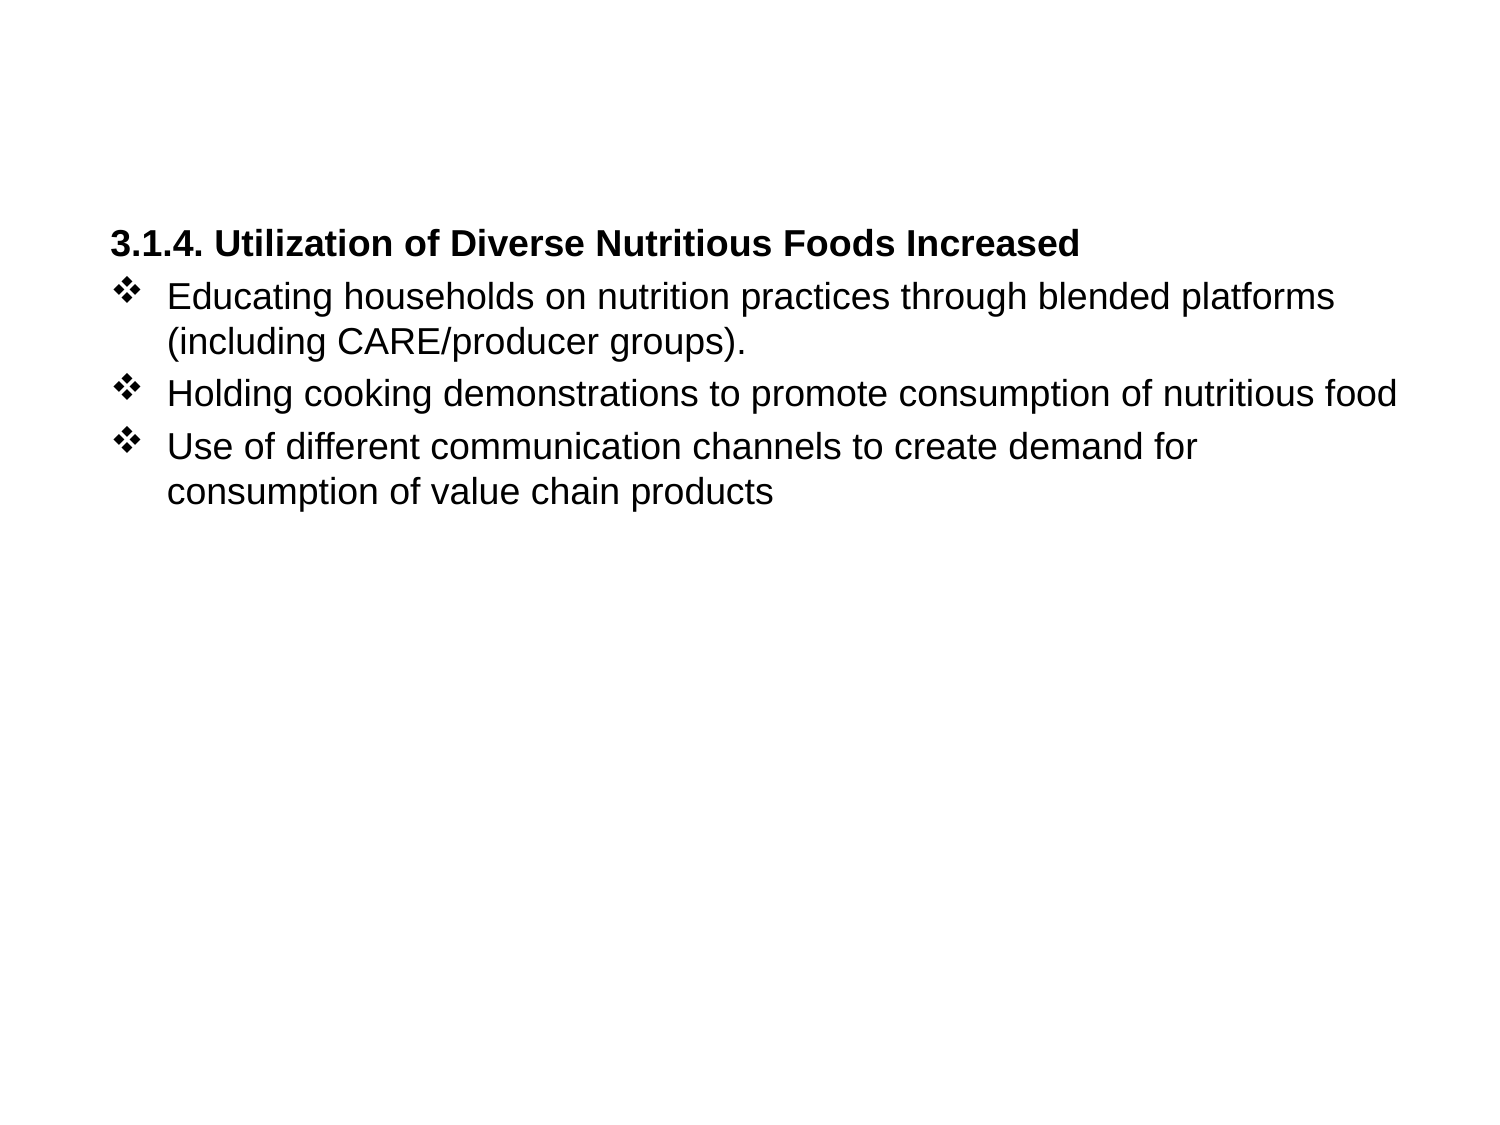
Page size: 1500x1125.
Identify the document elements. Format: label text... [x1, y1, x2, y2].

list 3.1.4. Utilization of Diverse Nutritious Foods Increased Educating households on nutrition practices through blended platforms (including CARE/producer groups). Holding cooking demonstrations to promote consumption of nutritious food Use of different communication channels to create demand for consumption of value chain products [95, 211, 1421, 842]
